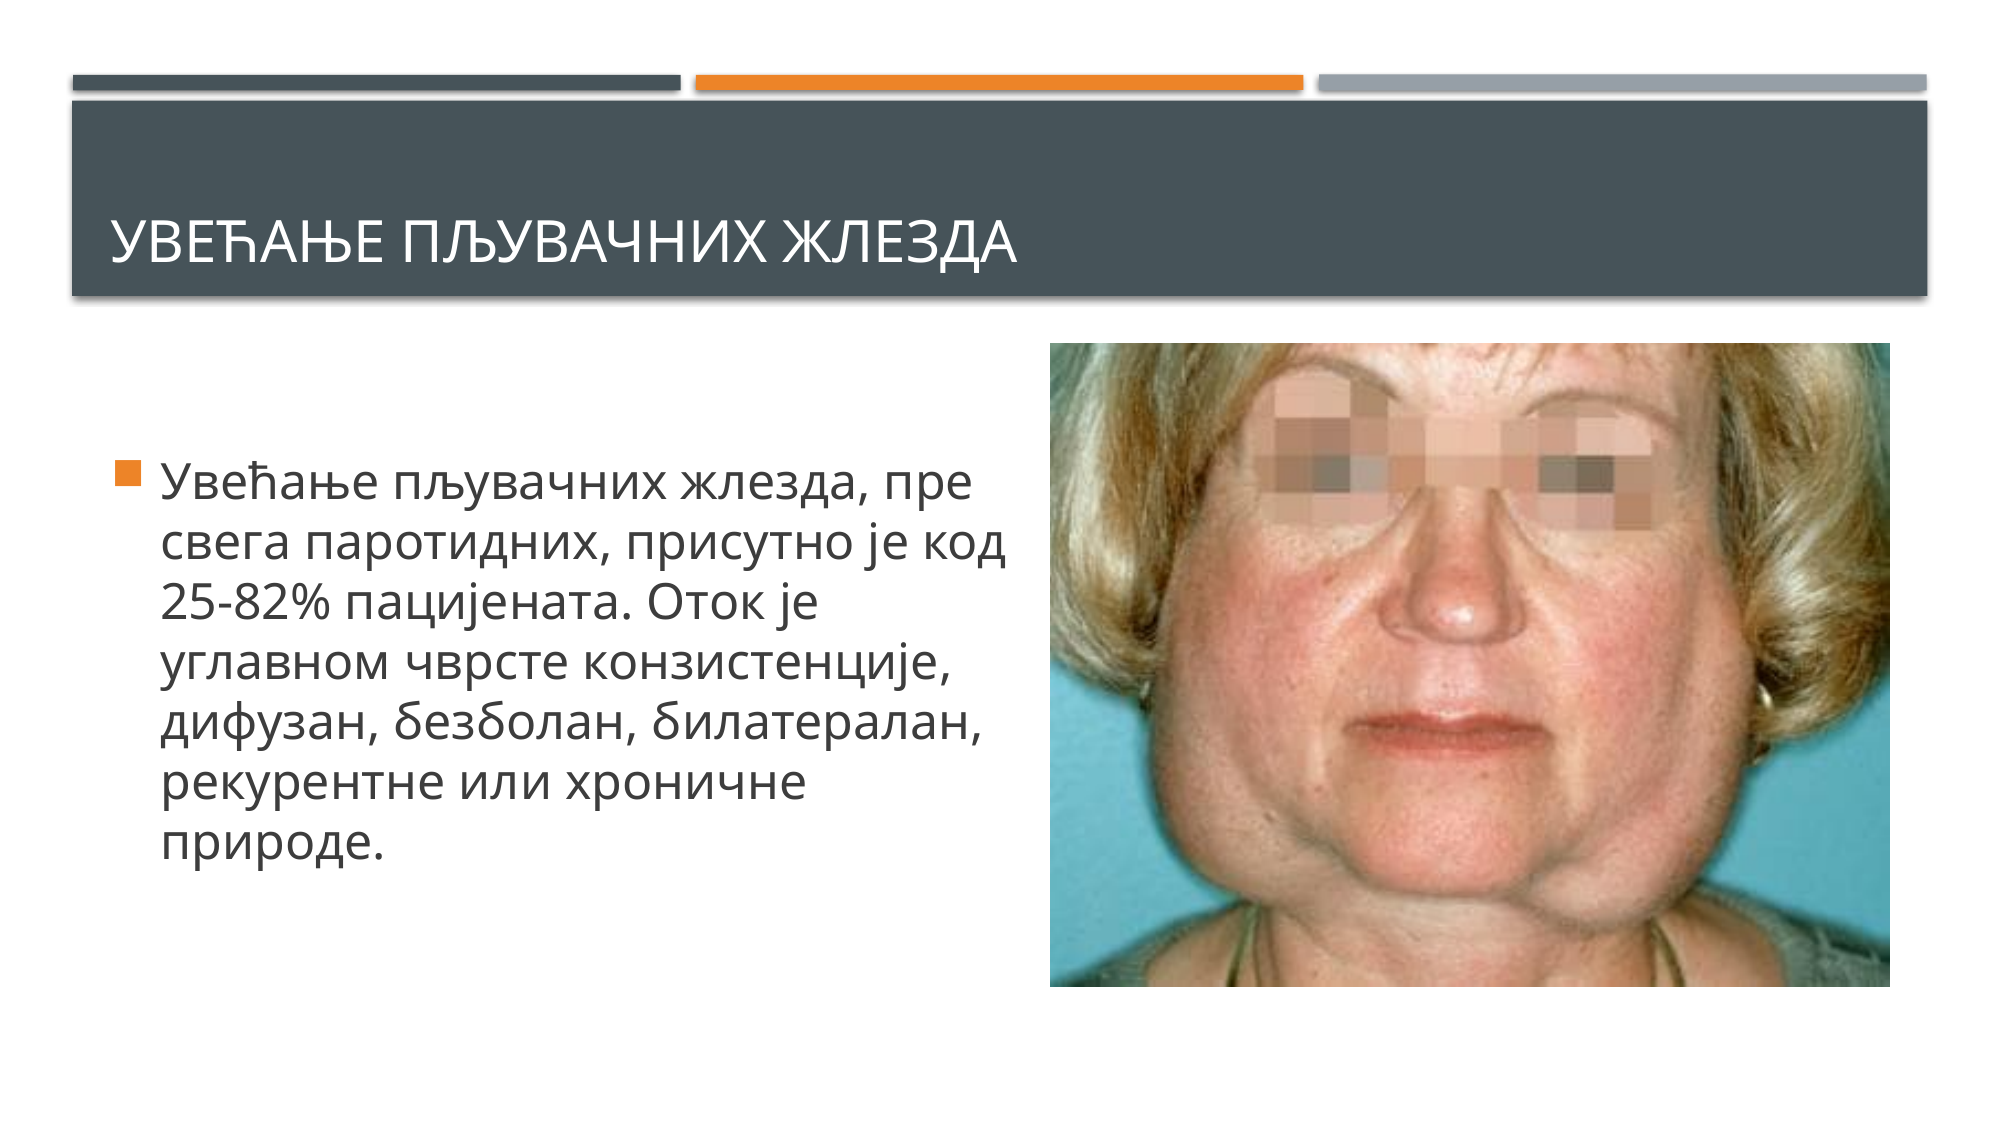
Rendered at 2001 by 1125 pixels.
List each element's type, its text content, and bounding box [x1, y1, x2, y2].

list Увећање пљувачних жлезда, пре свега паротидних, присутно је код 25-82% пацијената. Оток је углавном чврсте конзистенције, дифузан, безболан, билатералан, рекурентне или хроничне природе. [95, 357, 1043, 962]
title Увећање пљувачних жлезда [95, 115, 1905, 282]
picture [1049, 342, 1891, 987]
